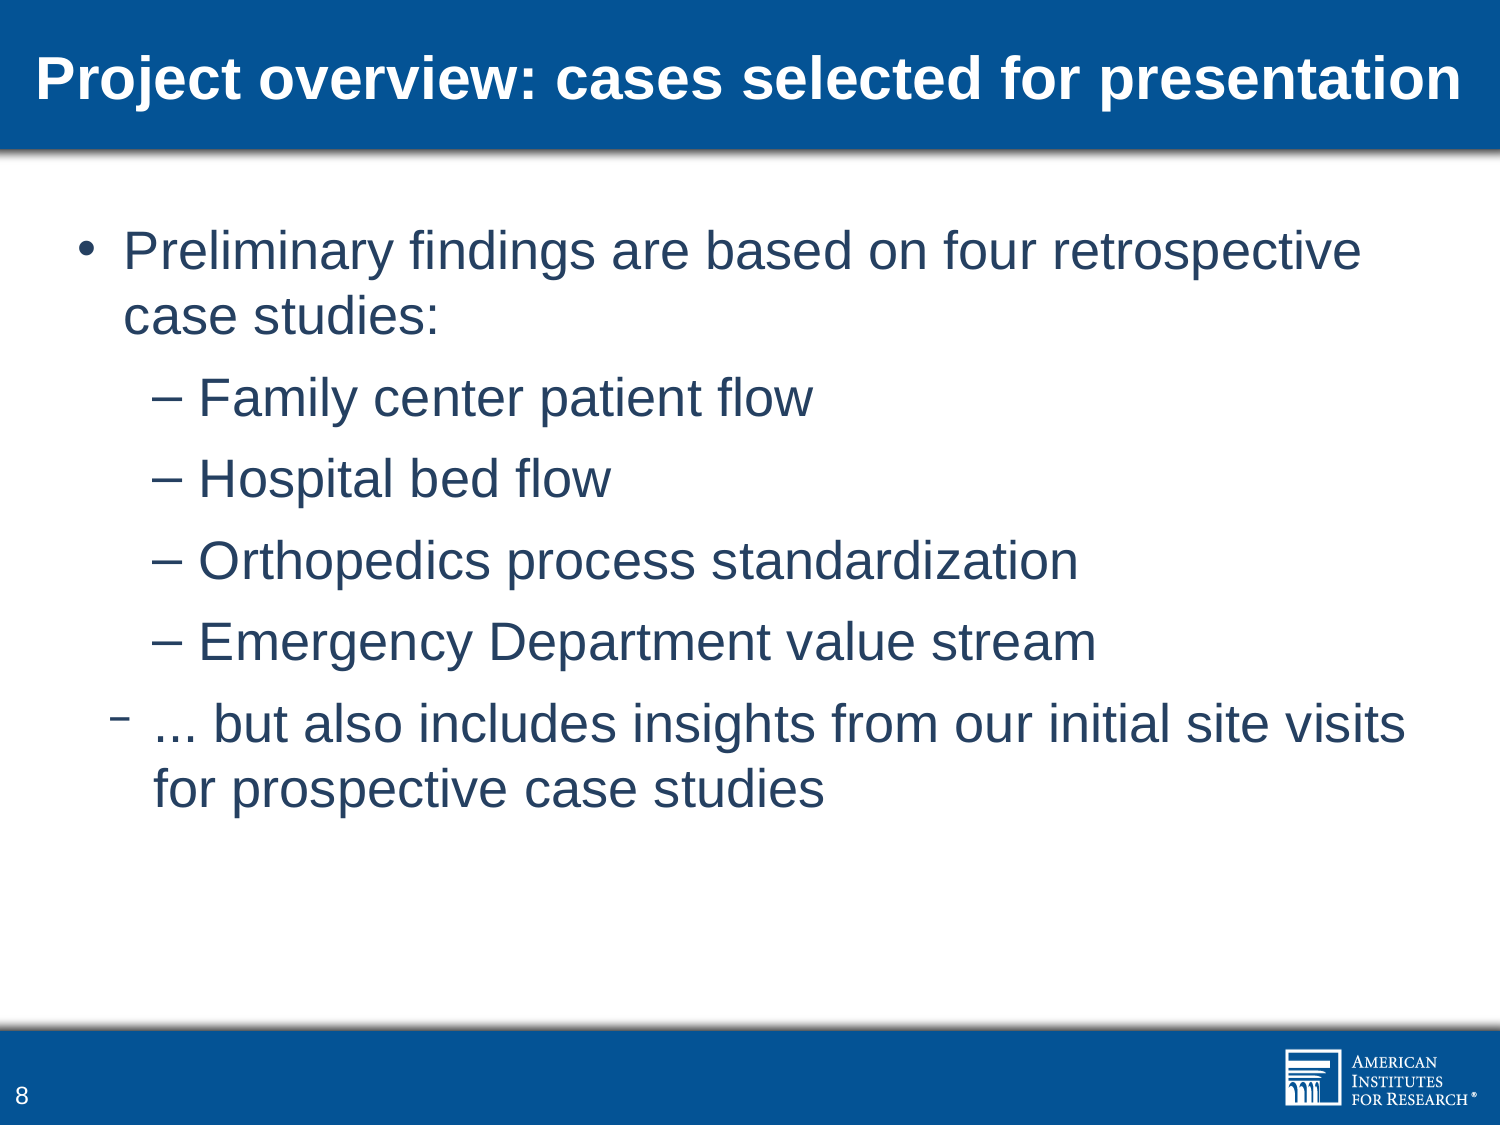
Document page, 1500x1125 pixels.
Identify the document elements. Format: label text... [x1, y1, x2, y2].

list Preliminary findings are based on four retrospective case studies: Family center patient flow Hospital bed flow Orthopedics process standardization Emergency Department value stream ... but also includes insights from our initial site visits for prospective case studies [61, 207, 1438, 973]
slide_number 8 [0, 1065, 350, 1125]
title Project overview: cases selected for presentation [0, 0, 1500, 151]
picture [0, 151, 1500, 1125]
